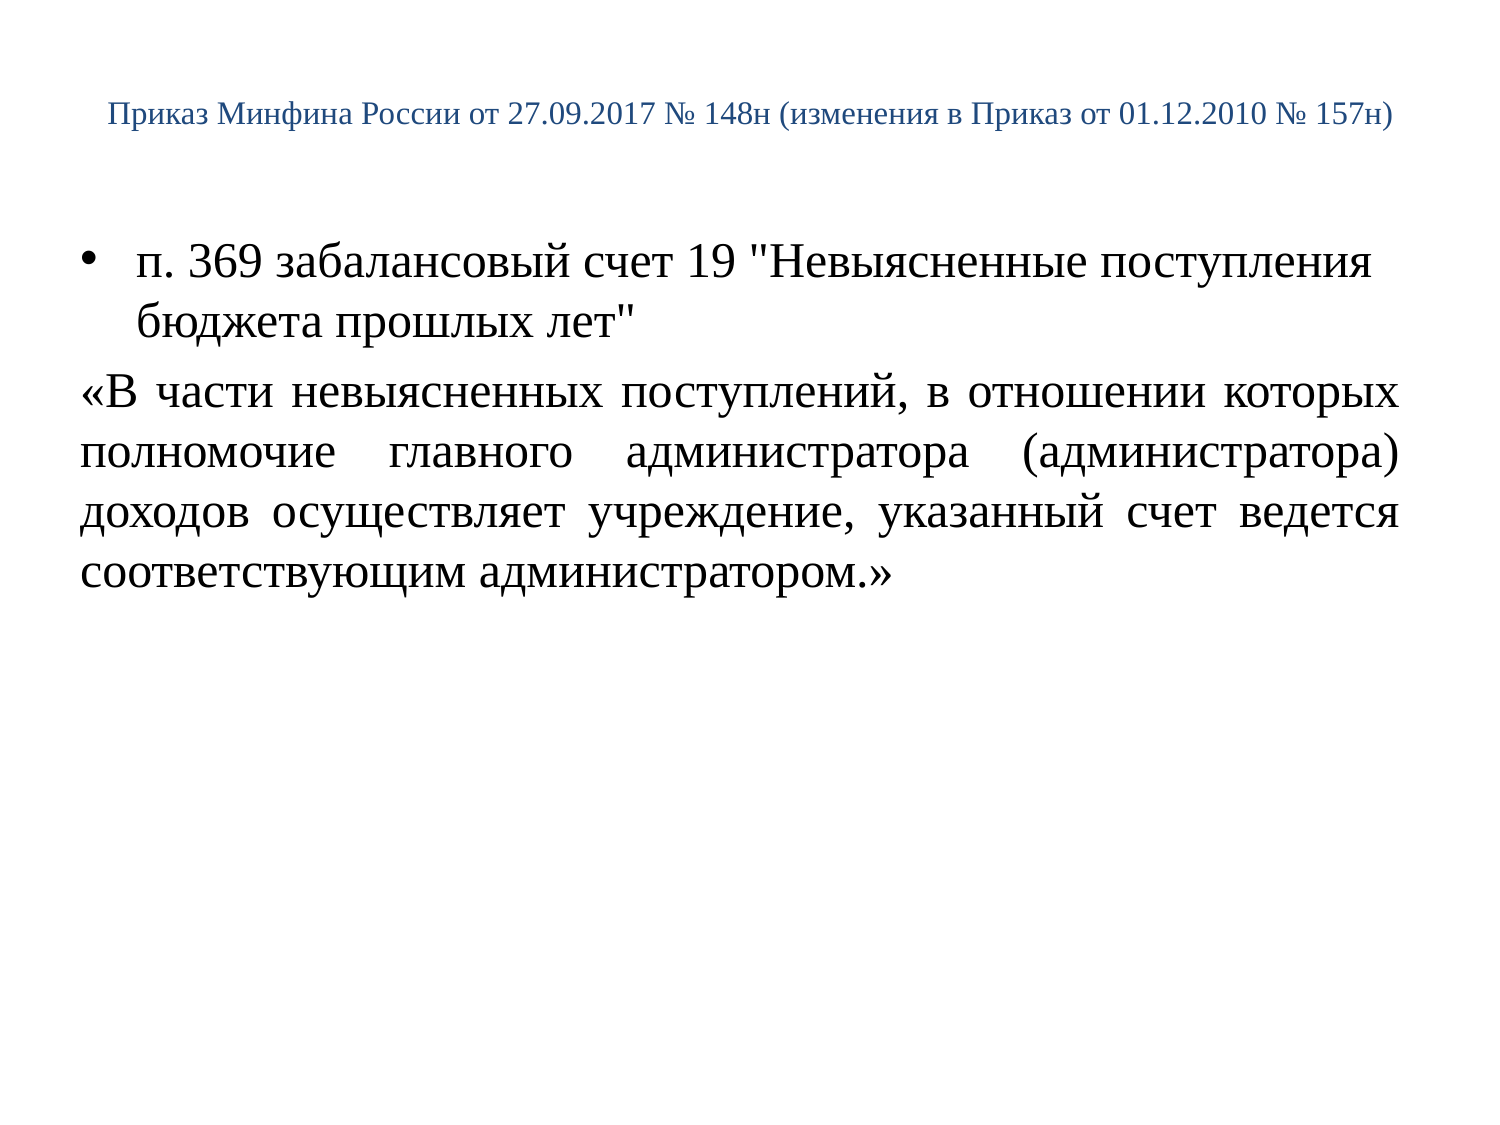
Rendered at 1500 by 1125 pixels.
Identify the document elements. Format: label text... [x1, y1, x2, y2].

title Приказ Минфина России от 27.09.2017 № 148н (изменения в Приказ от 01.12.2010 № 157н) [76, 66, 1427, 197]
list п. 369 забалансовый счет 19 "Невыясненные поступления бюджета прошлых лет" «В части невыясненных поступлений, в отношении которых полномочие главного администратора (администратора) доходов осуществляет учреждение, указанный счет ведется соответствующим администратором.» [64, 219, 1415, 1059]
